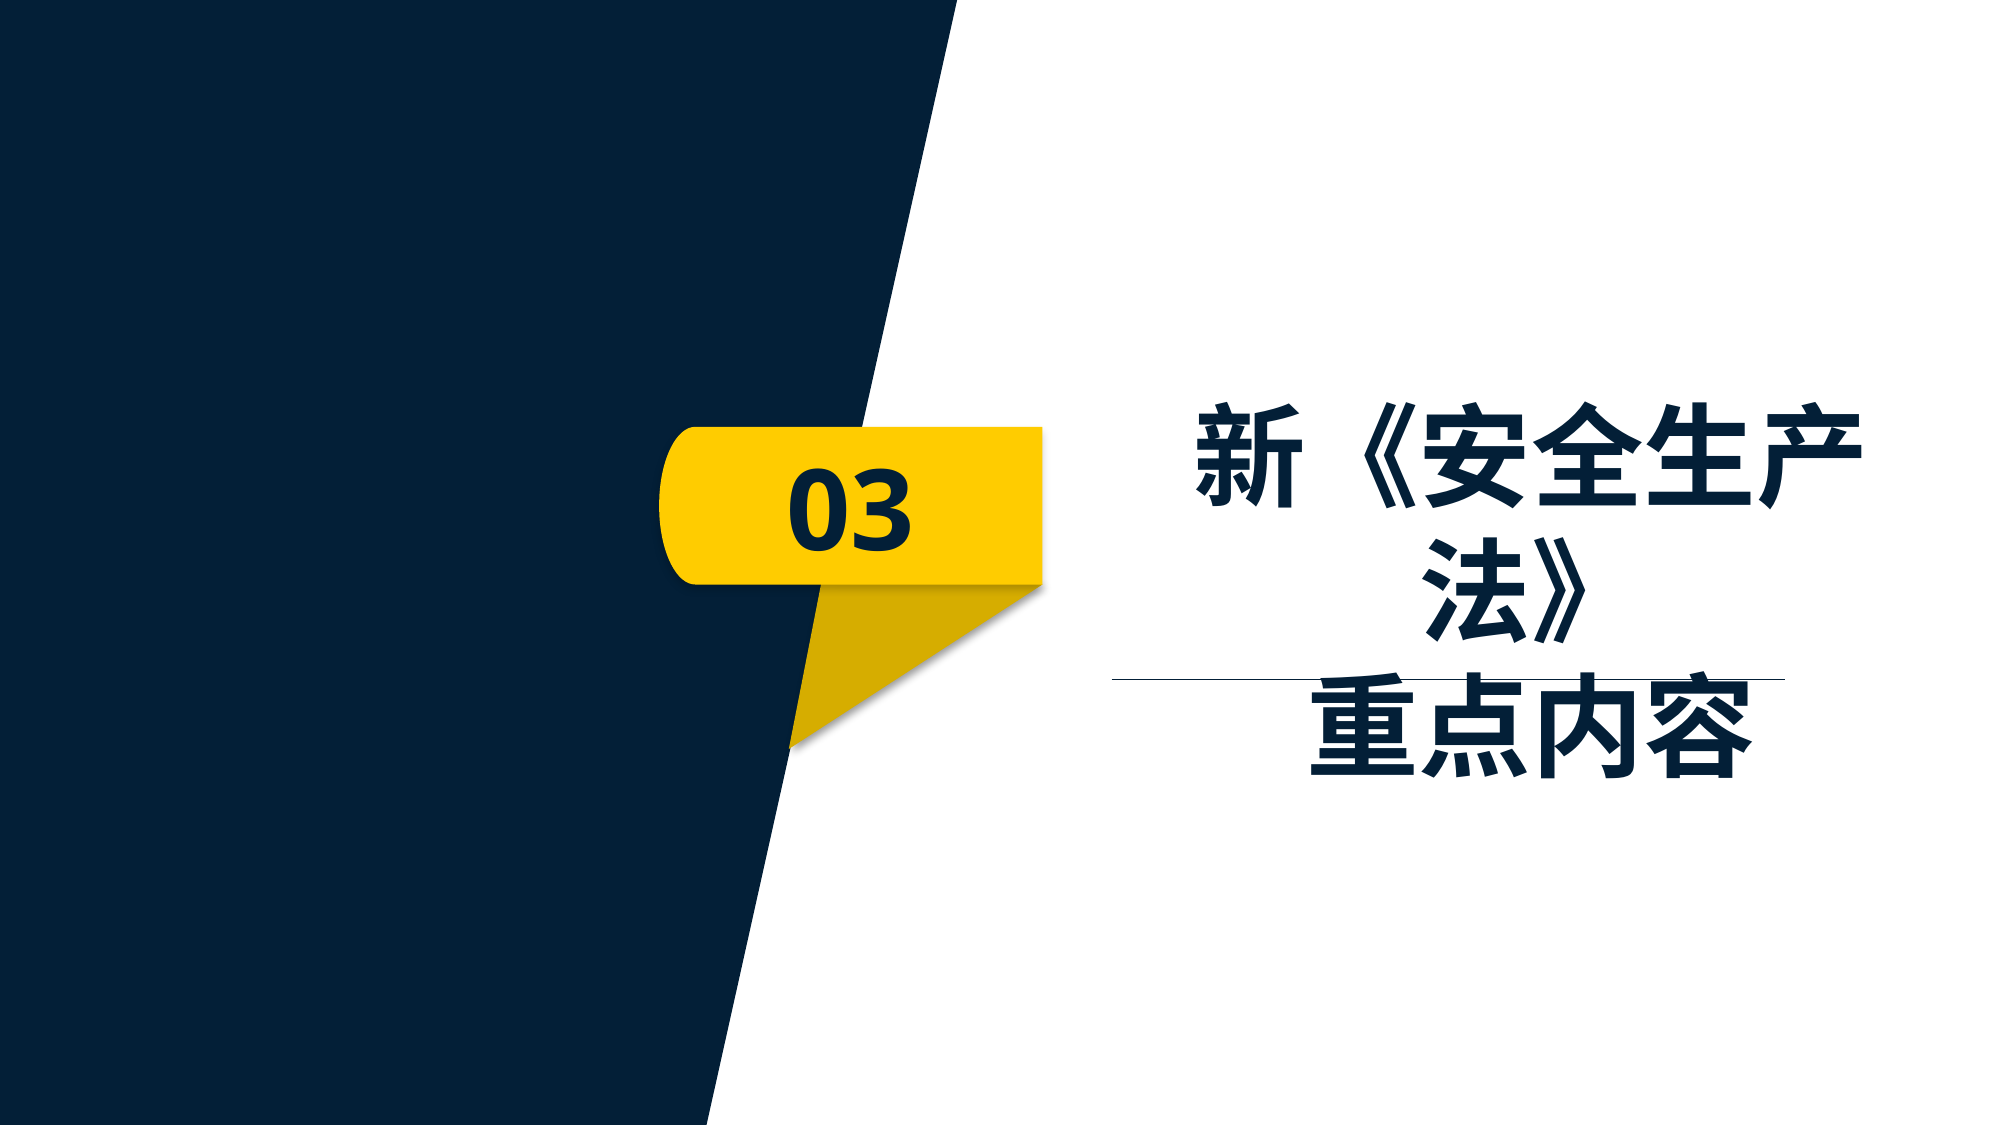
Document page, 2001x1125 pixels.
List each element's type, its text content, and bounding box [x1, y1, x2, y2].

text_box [659, 426, 1043, 680]
text_box [0, 0, 959, 1125]
text_box 新《安全生产法》 重点内容 [1099, 379, 1964, 799]
